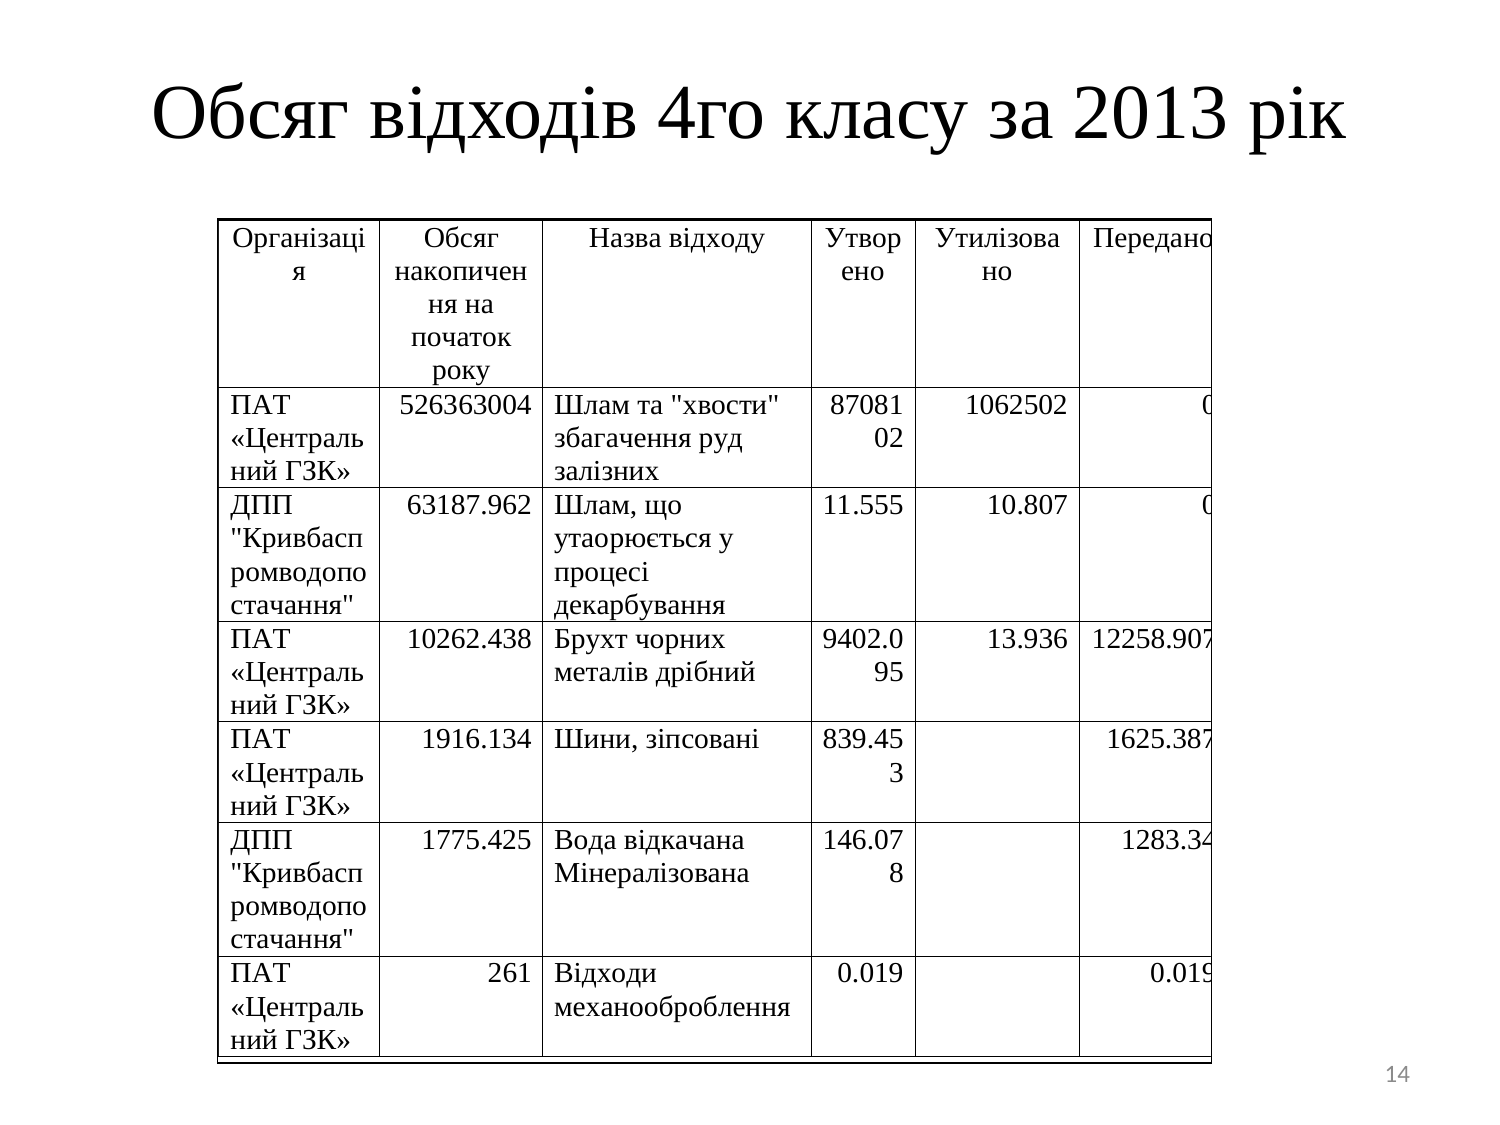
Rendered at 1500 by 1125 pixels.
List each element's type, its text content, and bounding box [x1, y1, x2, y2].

title Обсяг відходів 4го класу за 2013 рік [75, 19, 1425, 197]
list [218, 219, 1211, 1063]
slide_number 14 [1074, 1042, 1425, 1103]
